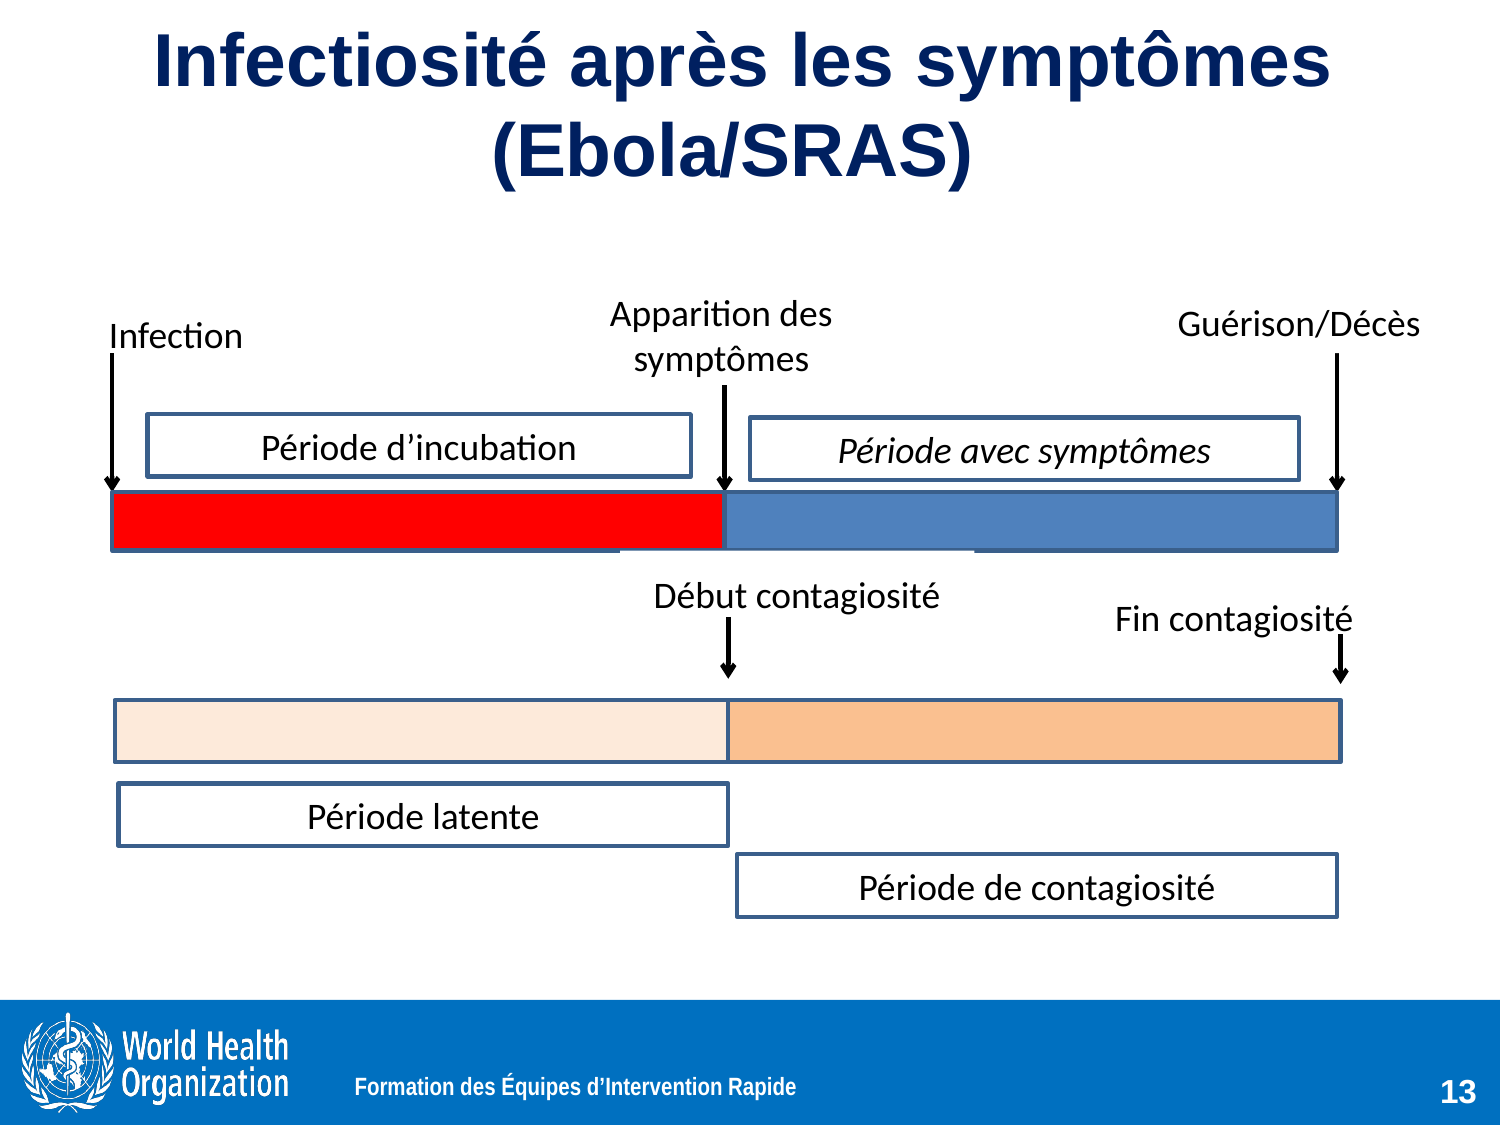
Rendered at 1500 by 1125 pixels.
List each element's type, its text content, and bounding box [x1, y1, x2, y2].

picture [21, 1012, 288, 1113]
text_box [50, 290, 1436, 918]
title Infectiosité après les symptômes (Ebola/SRAS) [68, 7, 1418, 195]
